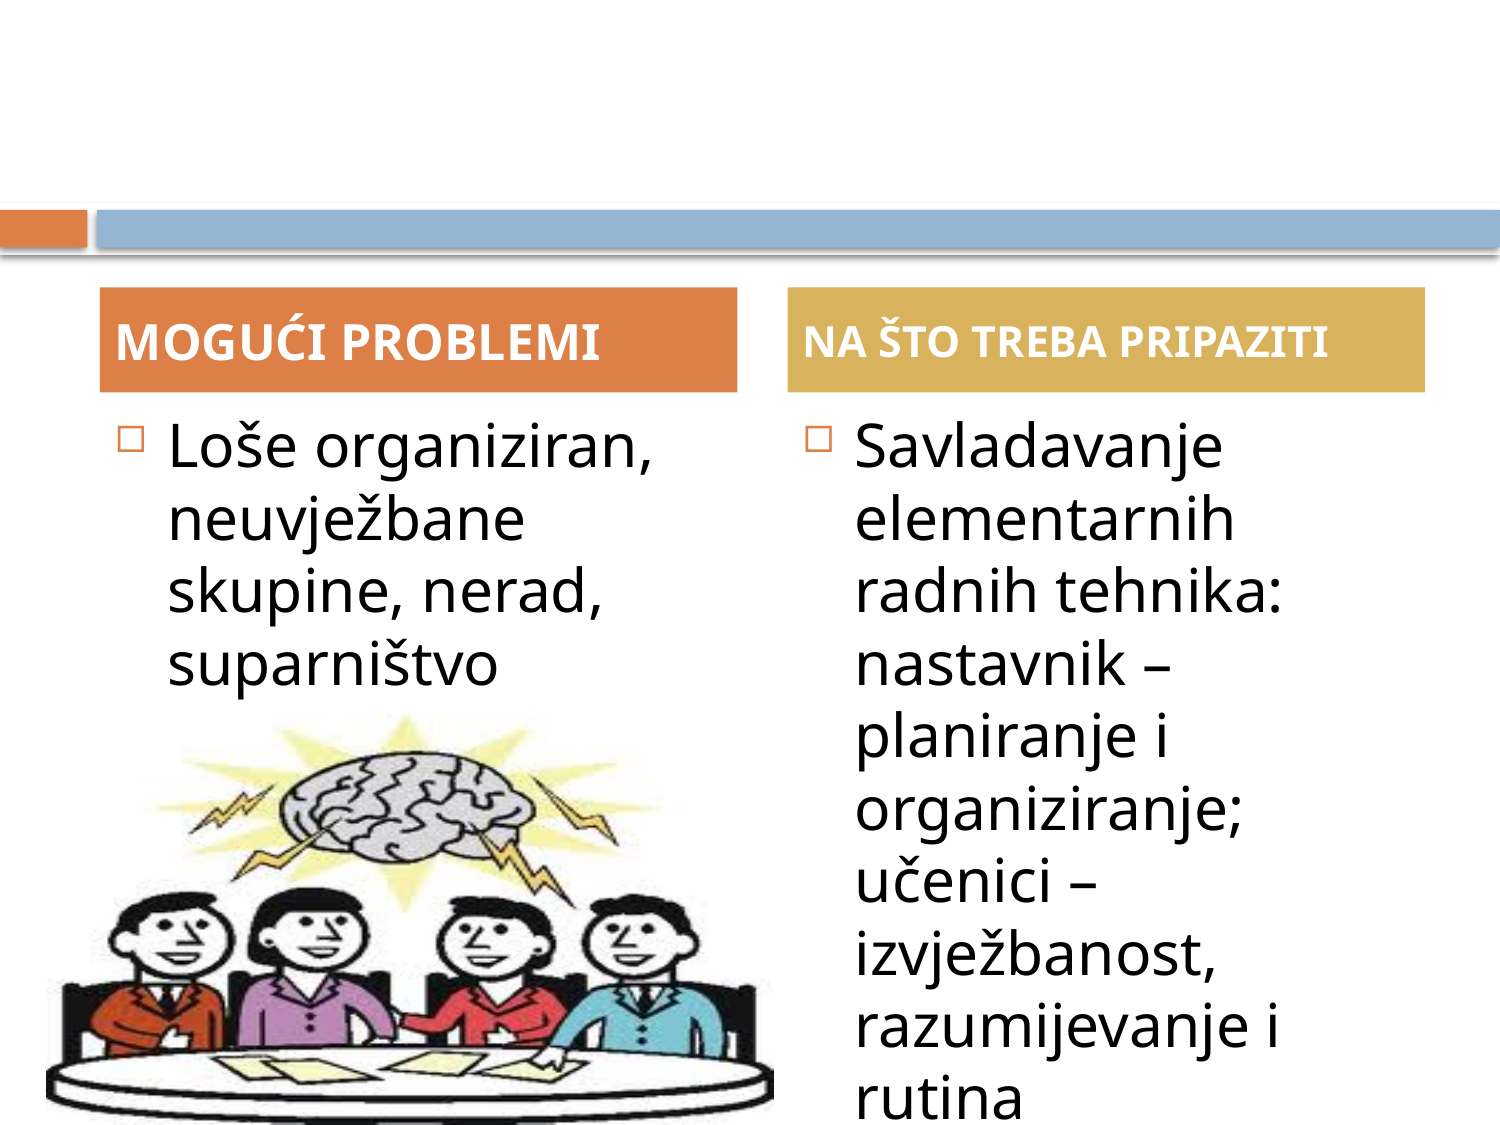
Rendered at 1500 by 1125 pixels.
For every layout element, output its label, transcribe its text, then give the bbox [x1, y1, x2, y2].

list MOGUĆI PROBLEMI [99, 287, 738, 393]
list NA ŠTO TREBA PRIPAZITI [787, 287, 1426, 393]
picture [46, 714, 774, 1125]
list Loše organiziran, neuvježbane skupine, nerad, suparništvo Potrebno vrijeme [99, 399, 738, 713]
list Savladavanje elementarnih radnih tehnika: nastavnik – planiranje i organiziranje; učenici – izvježbanost, razumijevanje i rutina [787, 399, 1426, 988]
